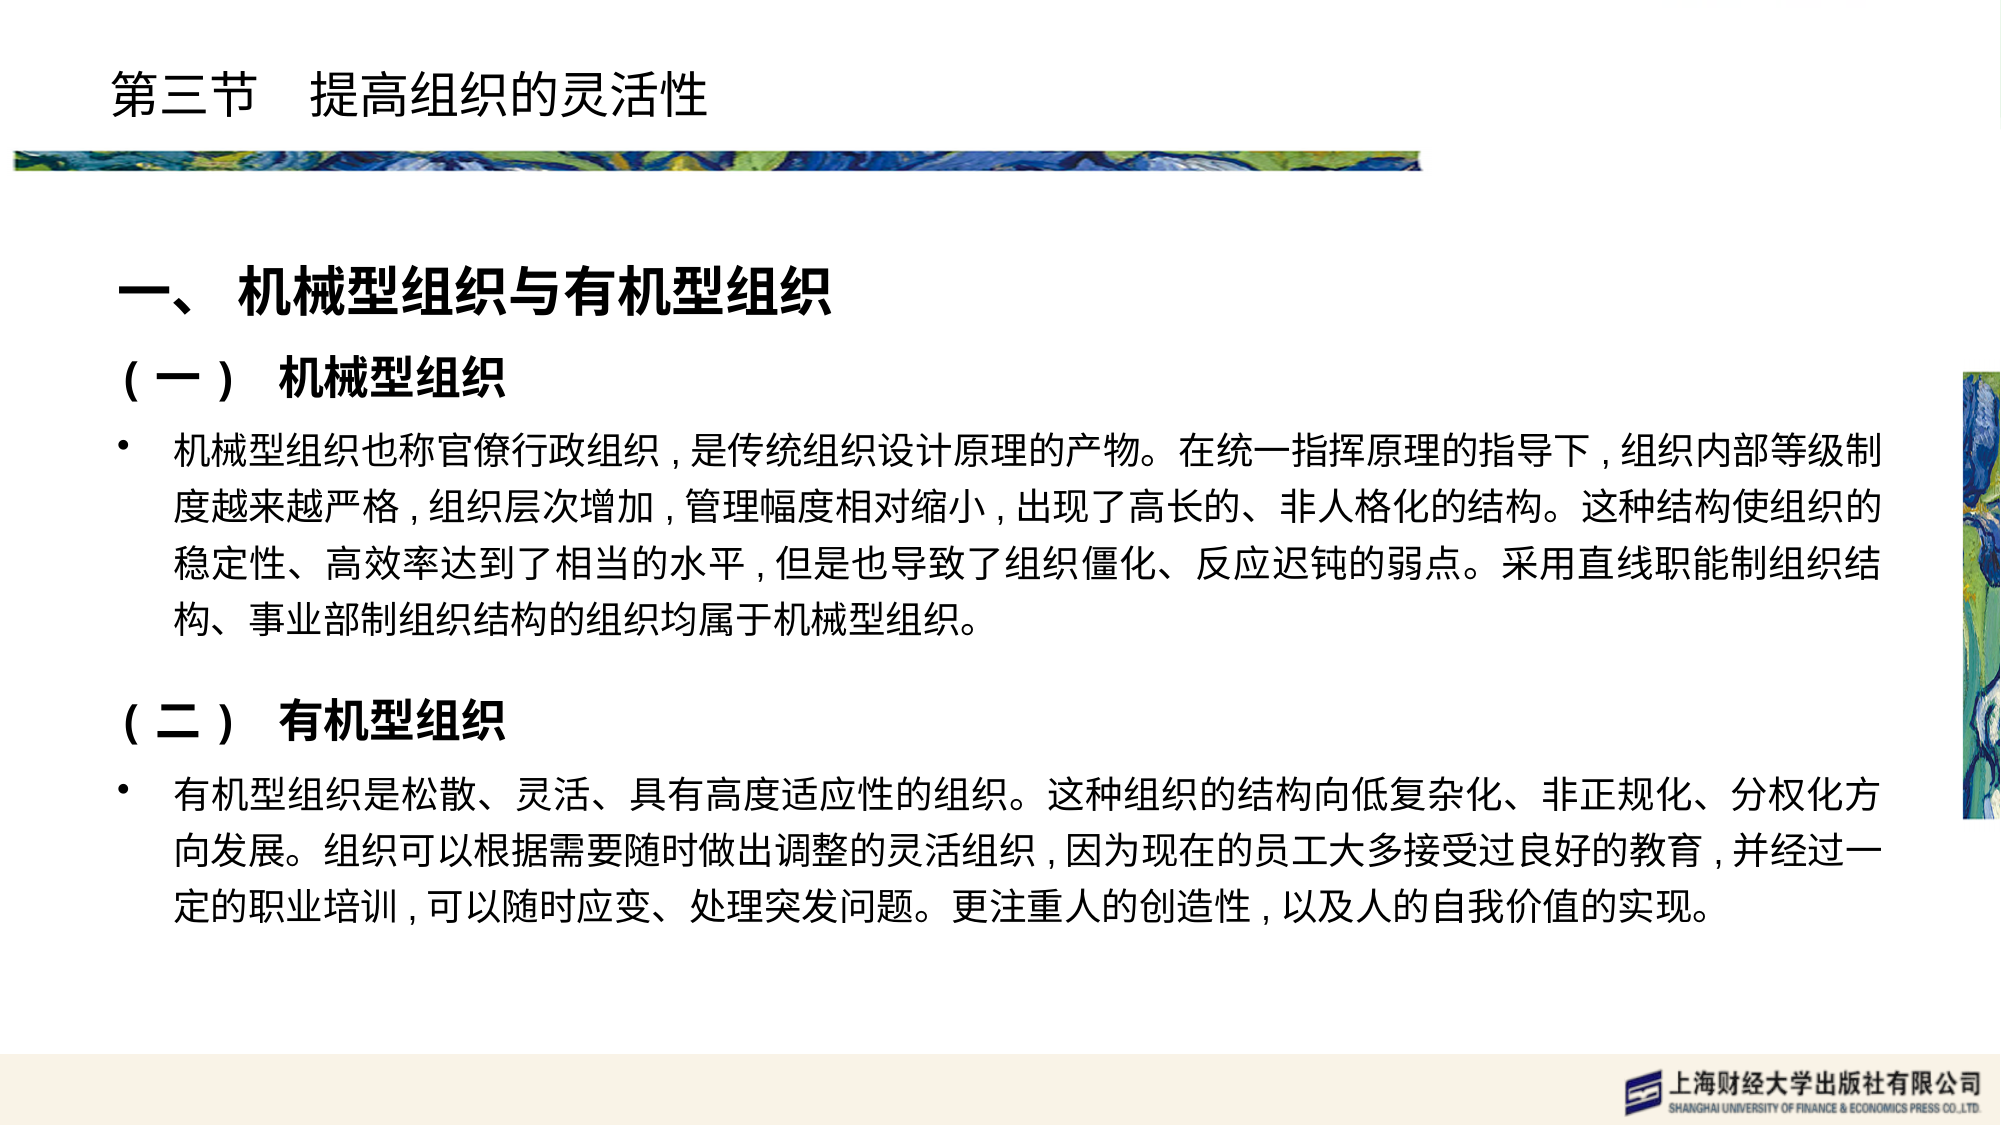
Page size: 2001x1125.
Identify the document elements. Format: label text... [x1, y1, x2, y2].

picture [0, 0, 2001, 1125]
title 第三节 提高组织的灵活性 [94, 42, 1451, 146]
list 一、 机械型组织与有机型组织 (一) 机械型组织 机械型组织也称官僚行政组织,是传统组织设计原理的产物。在统一指挥原理的指导下,组织内部等级制度越来越严格,组织层次增加,管理幅度相对缩小,出现了高长的、非人格化的结构。这种结构使组织的稳定性、高效率达到了相当的水平,但是也导致了组织僵化、反应迟钝的弱点。采用直线职能制组织结构、事业部制组织结构的组织均属于机械型组织。 (二) 有机型组织 有机型组织是松散、灵活、具有高度适应性的组织。这种组织的结构向低复杂化、非正规化、分权化方向发展。组织可以根据需要随时做出调整的灵活组织,因为现在的员工大多接受过良好的教育,并经过一定的职业培训,可以随时应变、处理突发问题。更注重人的创造性,以及人的自我价值的实现。 [102, 233, 1898, 1032]
